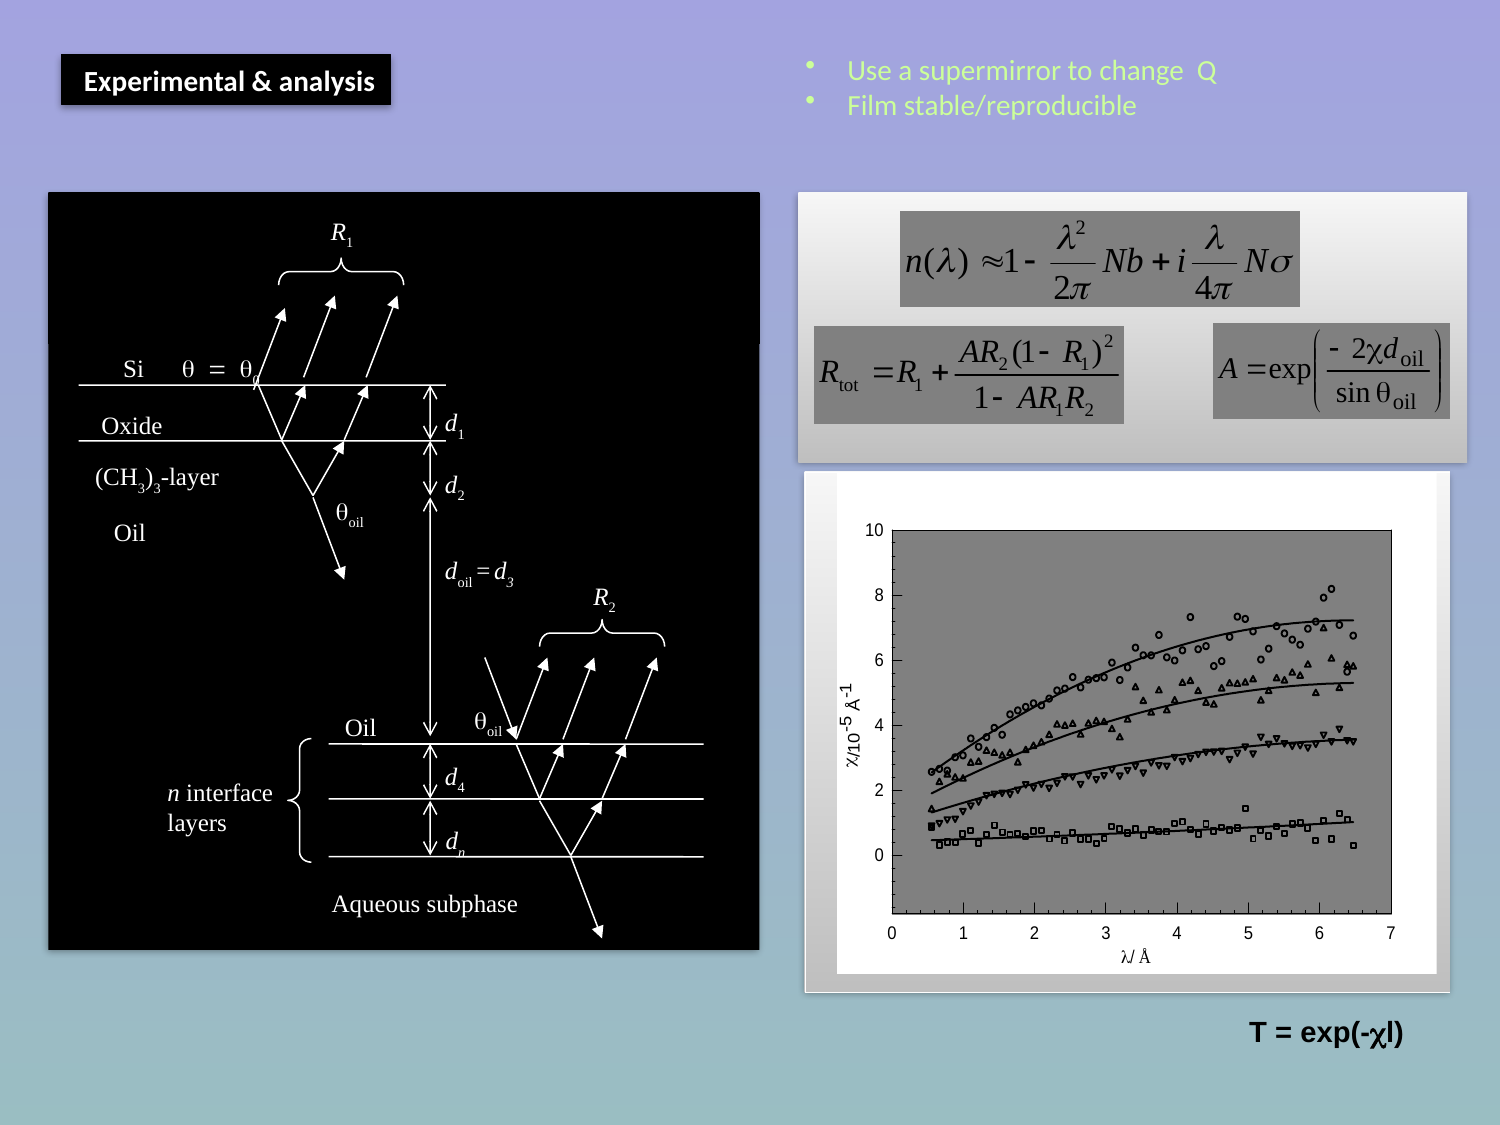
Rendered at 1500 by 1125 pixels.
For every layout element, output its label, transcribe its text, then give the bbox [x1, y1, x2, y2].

text_box Experimental & analysis [61, 54, 391, 105]
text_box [790, 43, 1468, 463]
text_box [804, 471, 1451, 1056]
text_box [48, 191, 760, 956]
